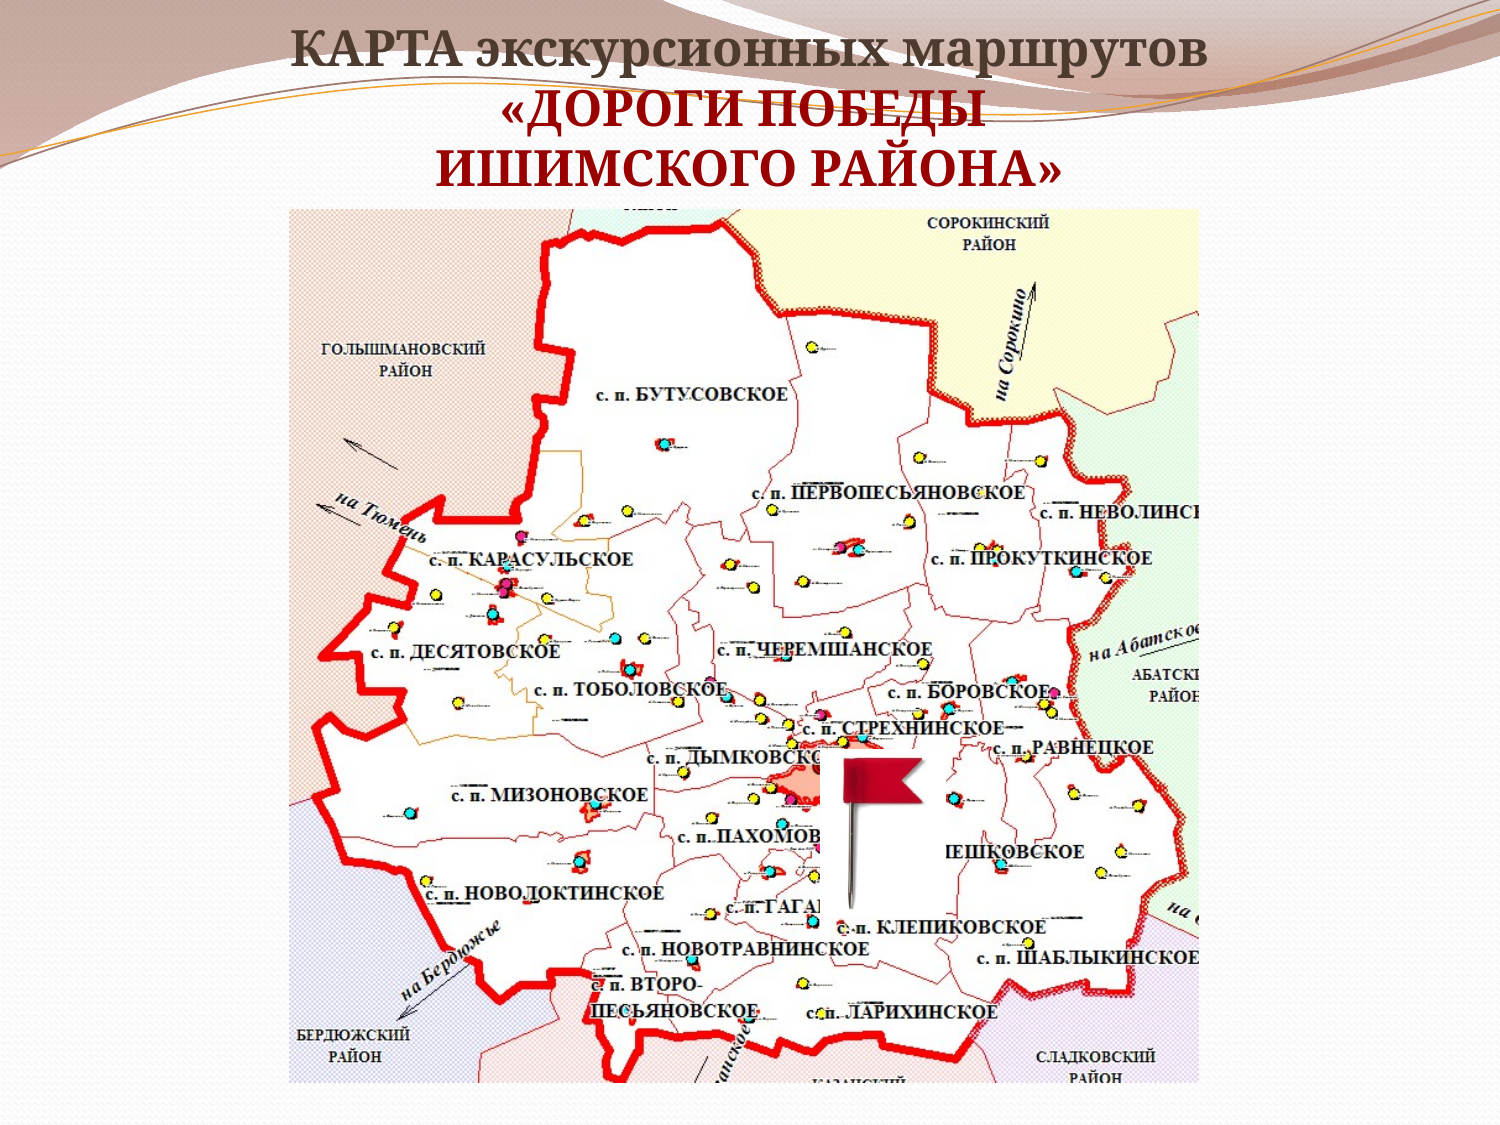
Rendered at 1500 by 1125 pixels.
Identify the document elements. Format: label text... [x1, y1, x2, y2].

picture [289, 208, 1200, 1083]
title КАРТА экскурсионных маршрутов «ДОРОГИ ПОБЕДЫ ИШИМСКОГО РАЙОНА» [74, 30, 1426, 197]
